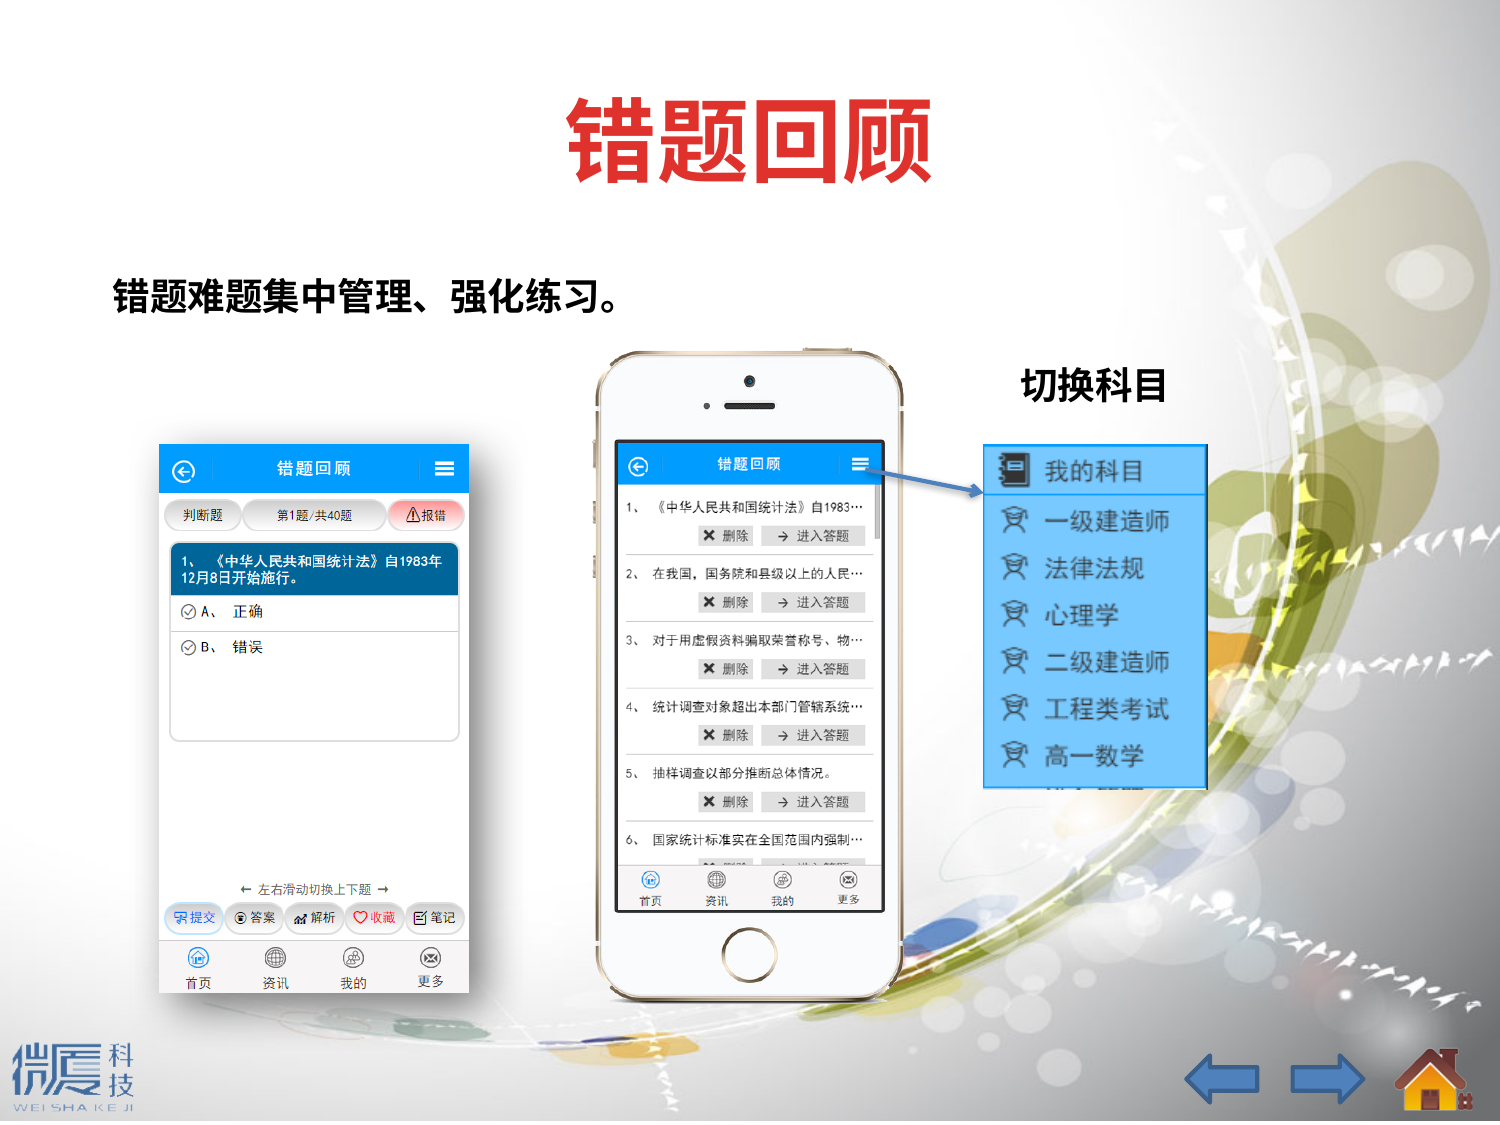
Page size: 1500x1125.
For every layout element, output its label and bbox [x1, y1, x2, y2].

text_box [1186, 1039, 1485, 1118]
picture [0, 0, 1500, 1125]
text_box [865, 468, 984, 494]
list [74, 262, 1426, 1006]
